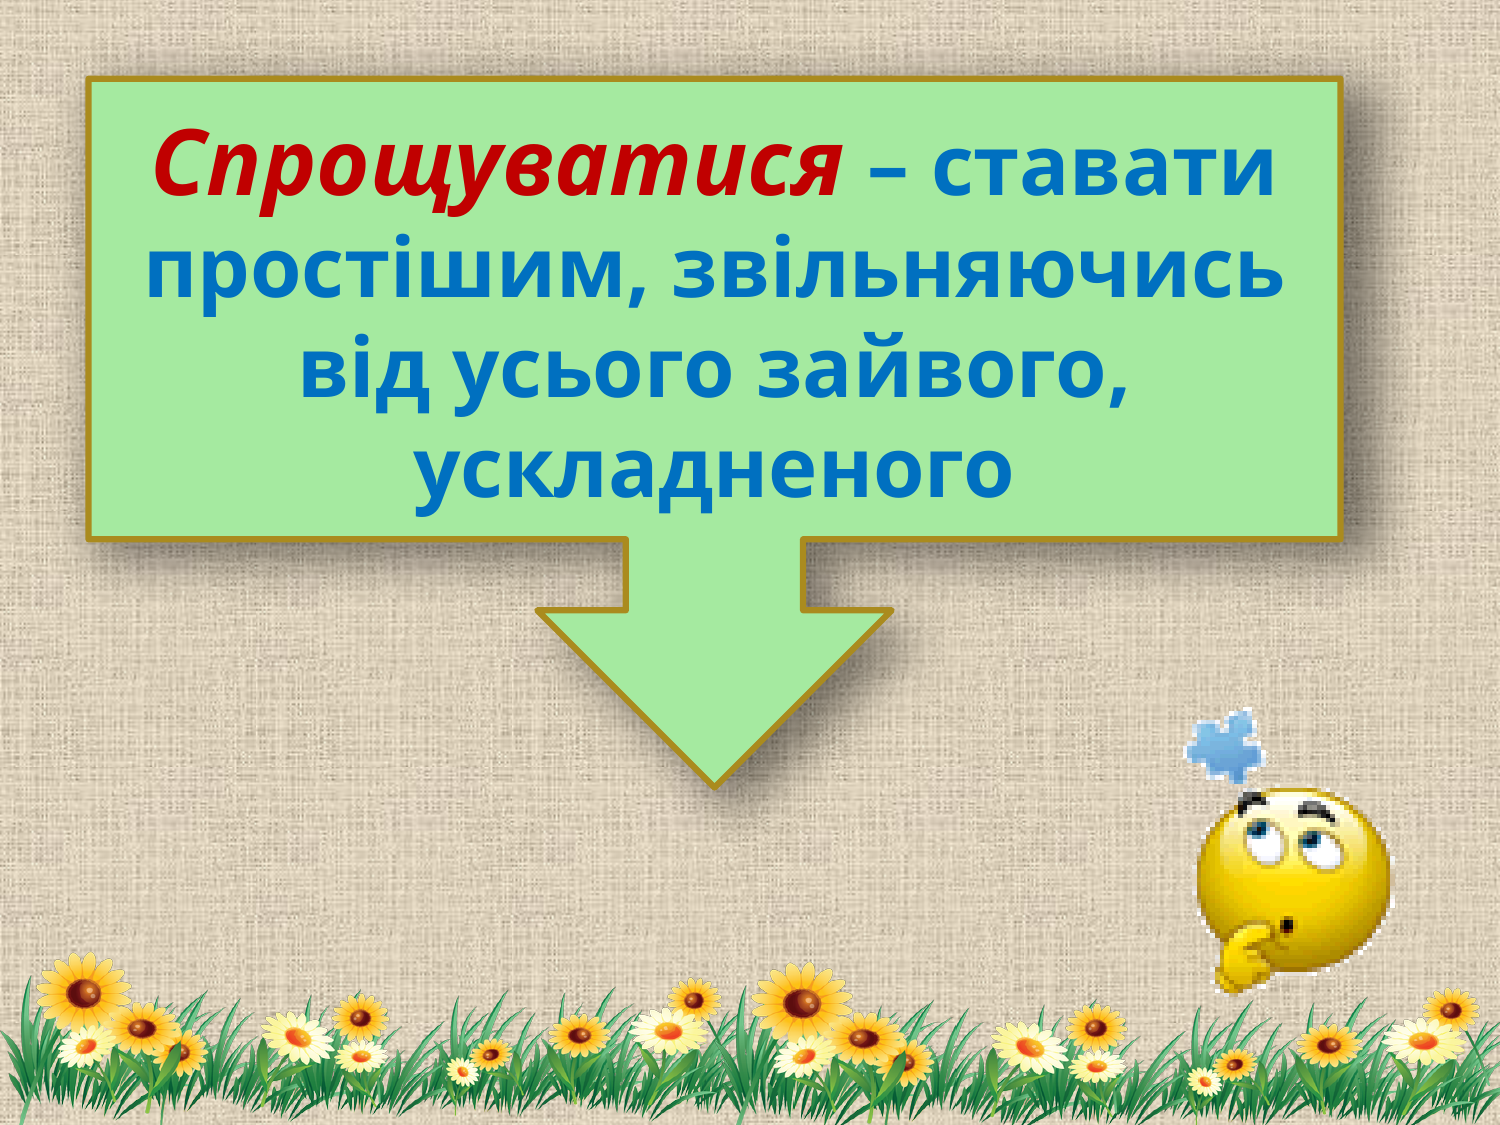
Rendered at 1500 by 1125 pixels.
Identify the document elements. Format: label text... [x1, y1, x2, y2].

text_box Спрощуватися – ставати простішим, звільняючись від усього зайвого, ускладненого [85, 75, 1344, 791]
picture [0, 0, 1500, 1125]
